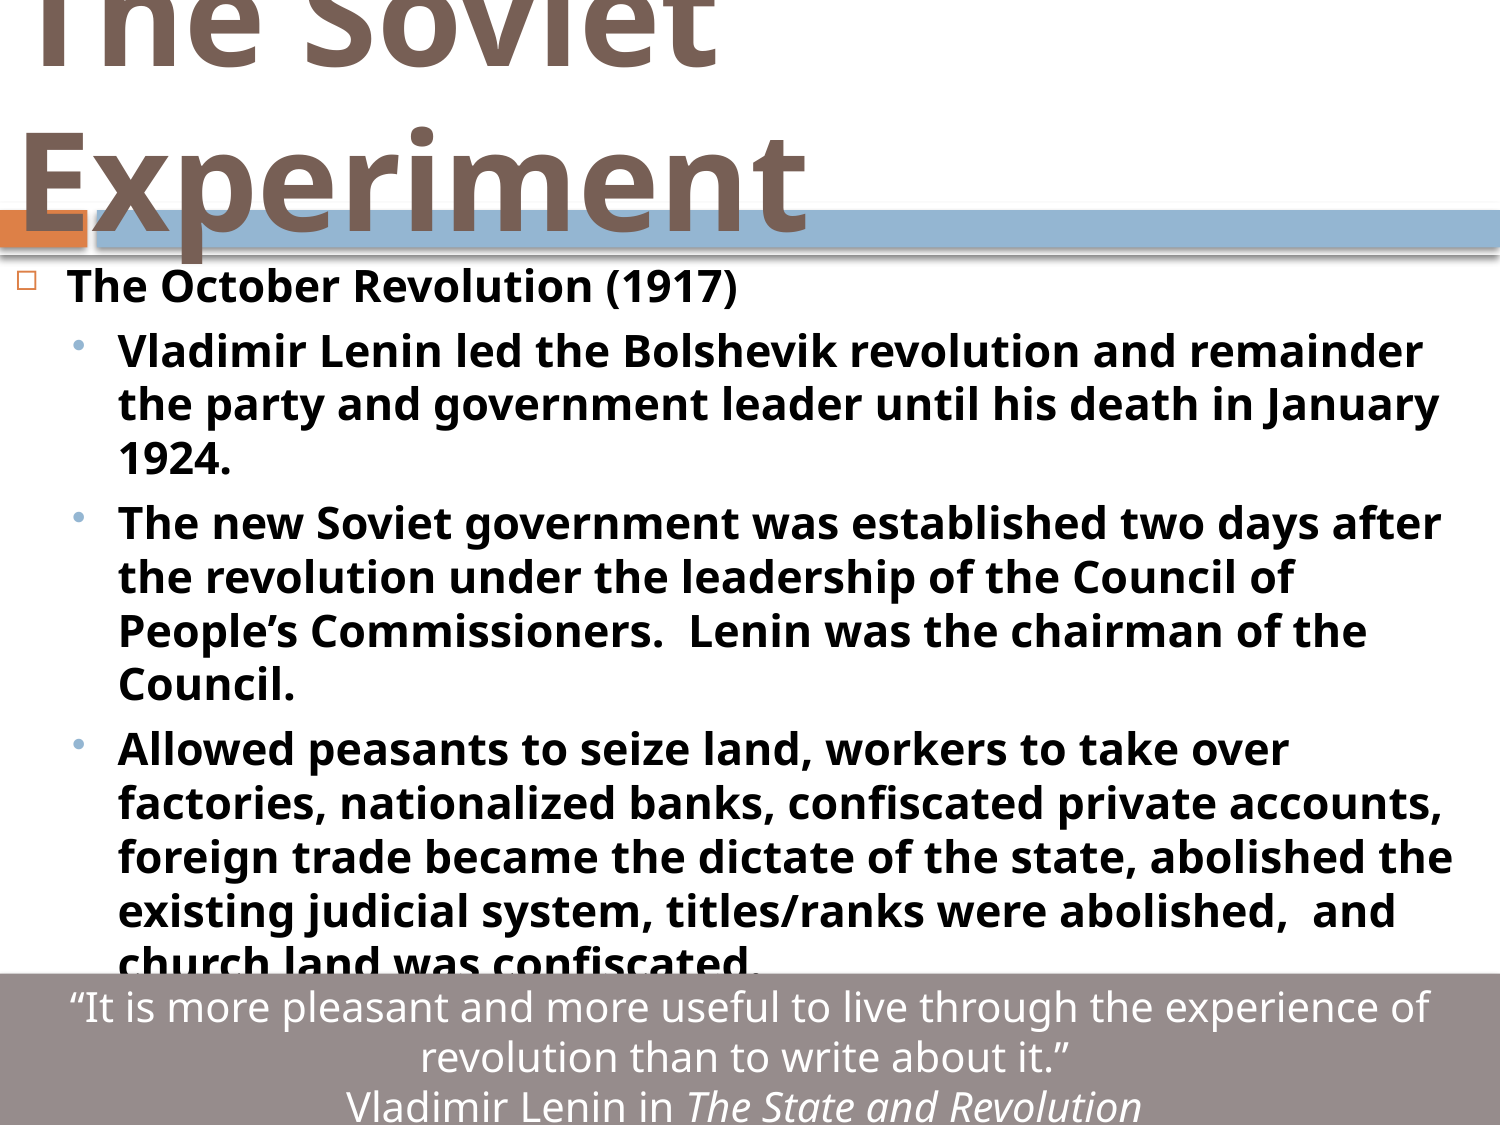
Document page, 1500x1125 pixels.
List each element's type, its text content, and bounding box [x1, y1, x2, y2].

list The October Revolution (1917) Vladimir Lenin led the Bolshevik revolution and remainder the party and government leader until his death in January 1924. The new Soviet government was established two days after the revolution under the leadership of the Council of People’s Commissioners. Lenin was the chairman of the Council. Allowed peasants to seize land, workers to take over factories, nationalized banks, confiscated private accounts, foreign trade became the dictate of the state, abolished the existing judicial system, titles/ranks were abolished, and church land was confiscated. By June 1918 private industry had all but disappeared and the nationalization of land ensued. [0, 249, 1500, 973]
text_box “It is more pleasant and more useful to live through the experience of revolution than to write about it.” Vladimir Lenin in The State and Revolution [0, 973, 1500, 1125]
title The Soviet Experiment [0, 0, 1500, 188]
